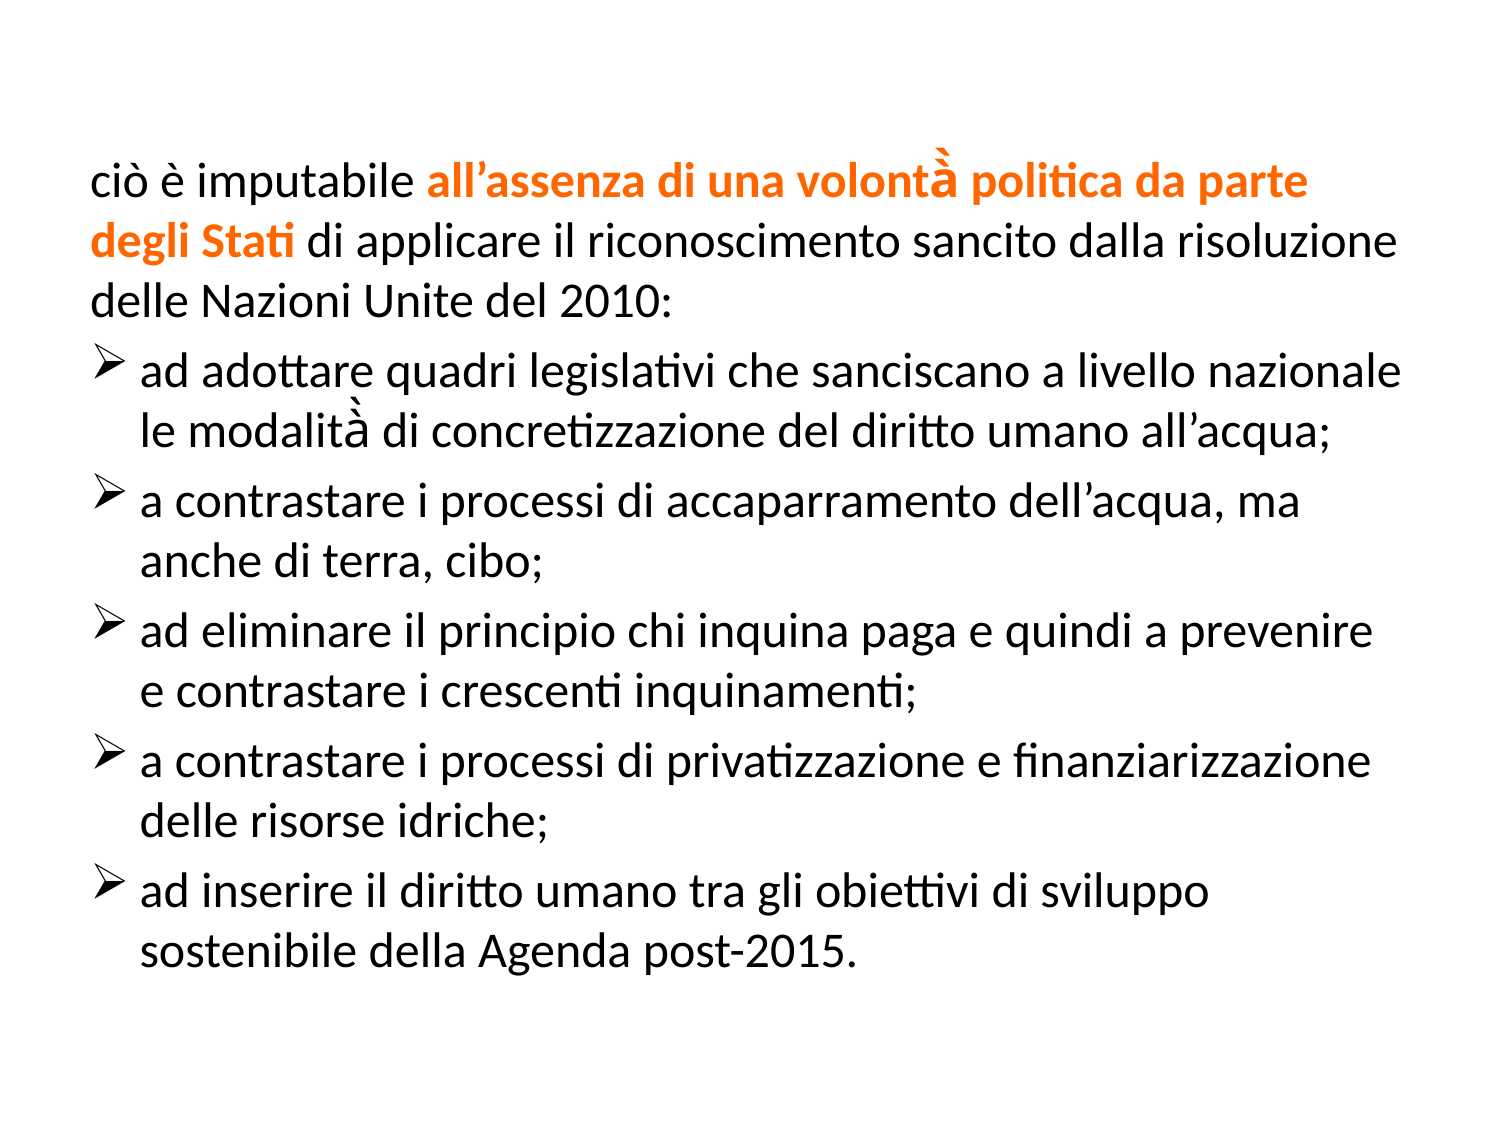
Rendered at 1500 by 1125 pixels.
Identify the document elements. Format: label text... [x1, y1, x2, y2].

list ciò è imputabile all’assenza di una volontà̀ politica da parte degli Stati di applicare il riconoscimento sancito dalla risoluzione delle Nazioni Unite del 2010: ad adottare quadri legislativi che sanciscano a livello nazionale le modalità̀ di concretizzazione del diritto umano all’acqua; a contrastare i processi di accaparramento dell’acqua, ma anche di terra, cibo; ad eliminare il principio chi inquina paga e quindi a prevenire e contrastare i crescenti inquinamenti; a contrastare i processi di privatizzazione e finanziarizzazione delle risorse idriche; ad inserire il diritto umano tra gli obiettivi di sviluppo sostenibile della Agenda post-2015. [75, 139, 1425, 1042]
